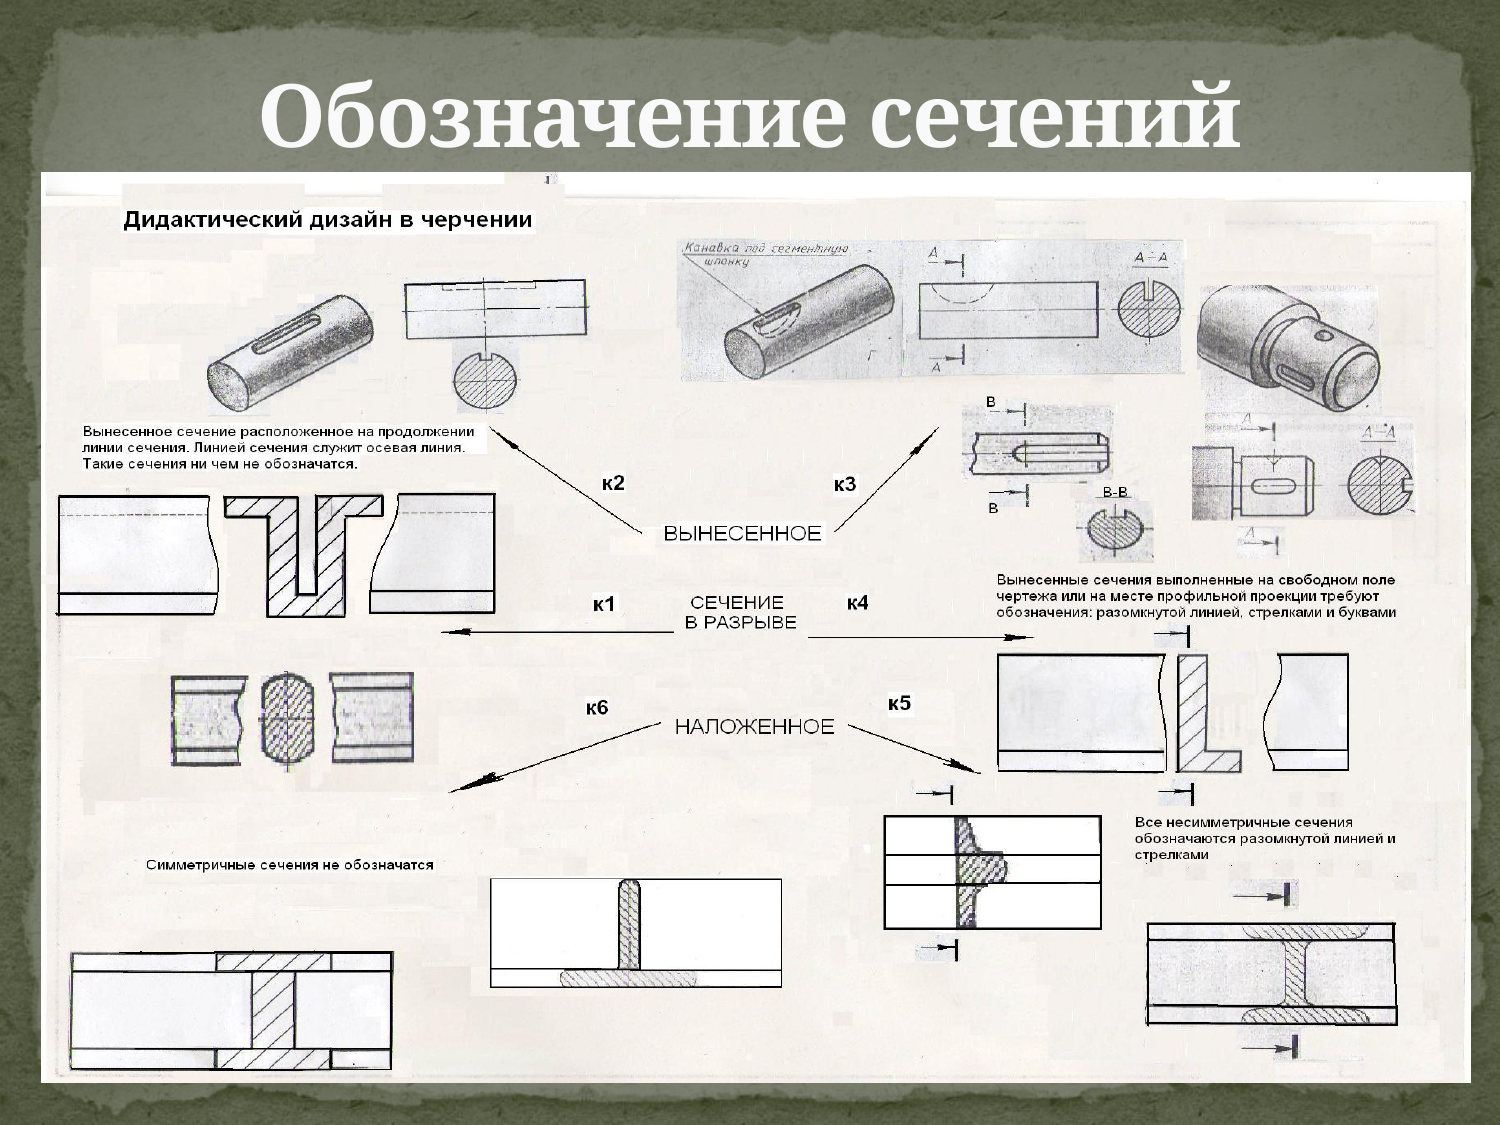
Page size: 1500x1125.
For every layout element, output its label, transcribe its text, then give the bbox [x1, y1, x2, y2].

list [45, 176, 1468, 1080]
title Обозначение сечений [74, 24, 1425, 160]
